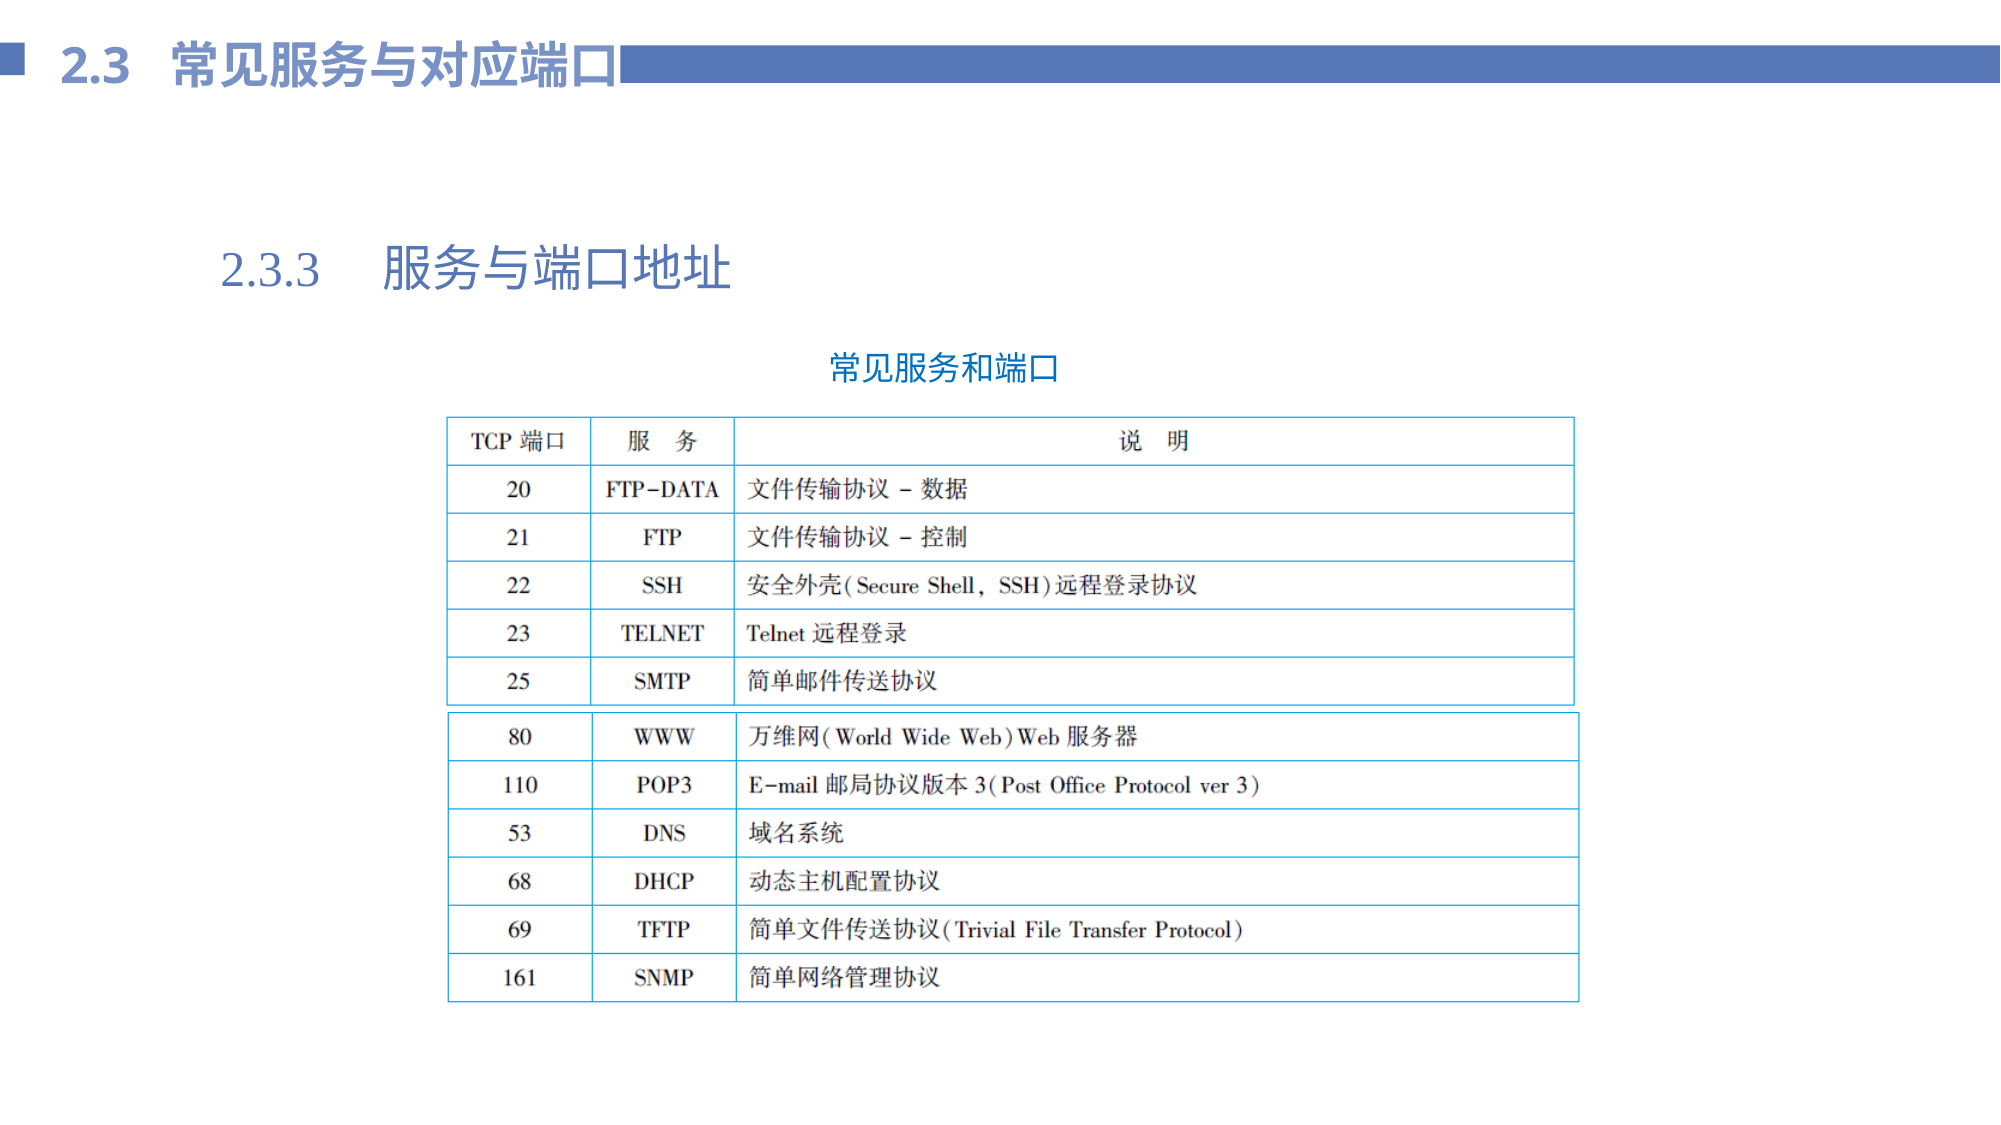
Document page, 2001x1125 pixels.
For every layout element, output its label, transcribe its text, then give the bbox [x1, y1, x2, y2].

text_box [0, 41, 26, 76]
text_box 2.3 常见服务与对应端口 [60, 33, 620, 94]
text_box 2.3.3 服务与端口地址 [205, 229, 980, 304]
text_box [620, 44, 2000, 84]
text_box 常见服务和端口 [813, 339, 1247, 395]
picture [443, 412, 1588, 1006]
